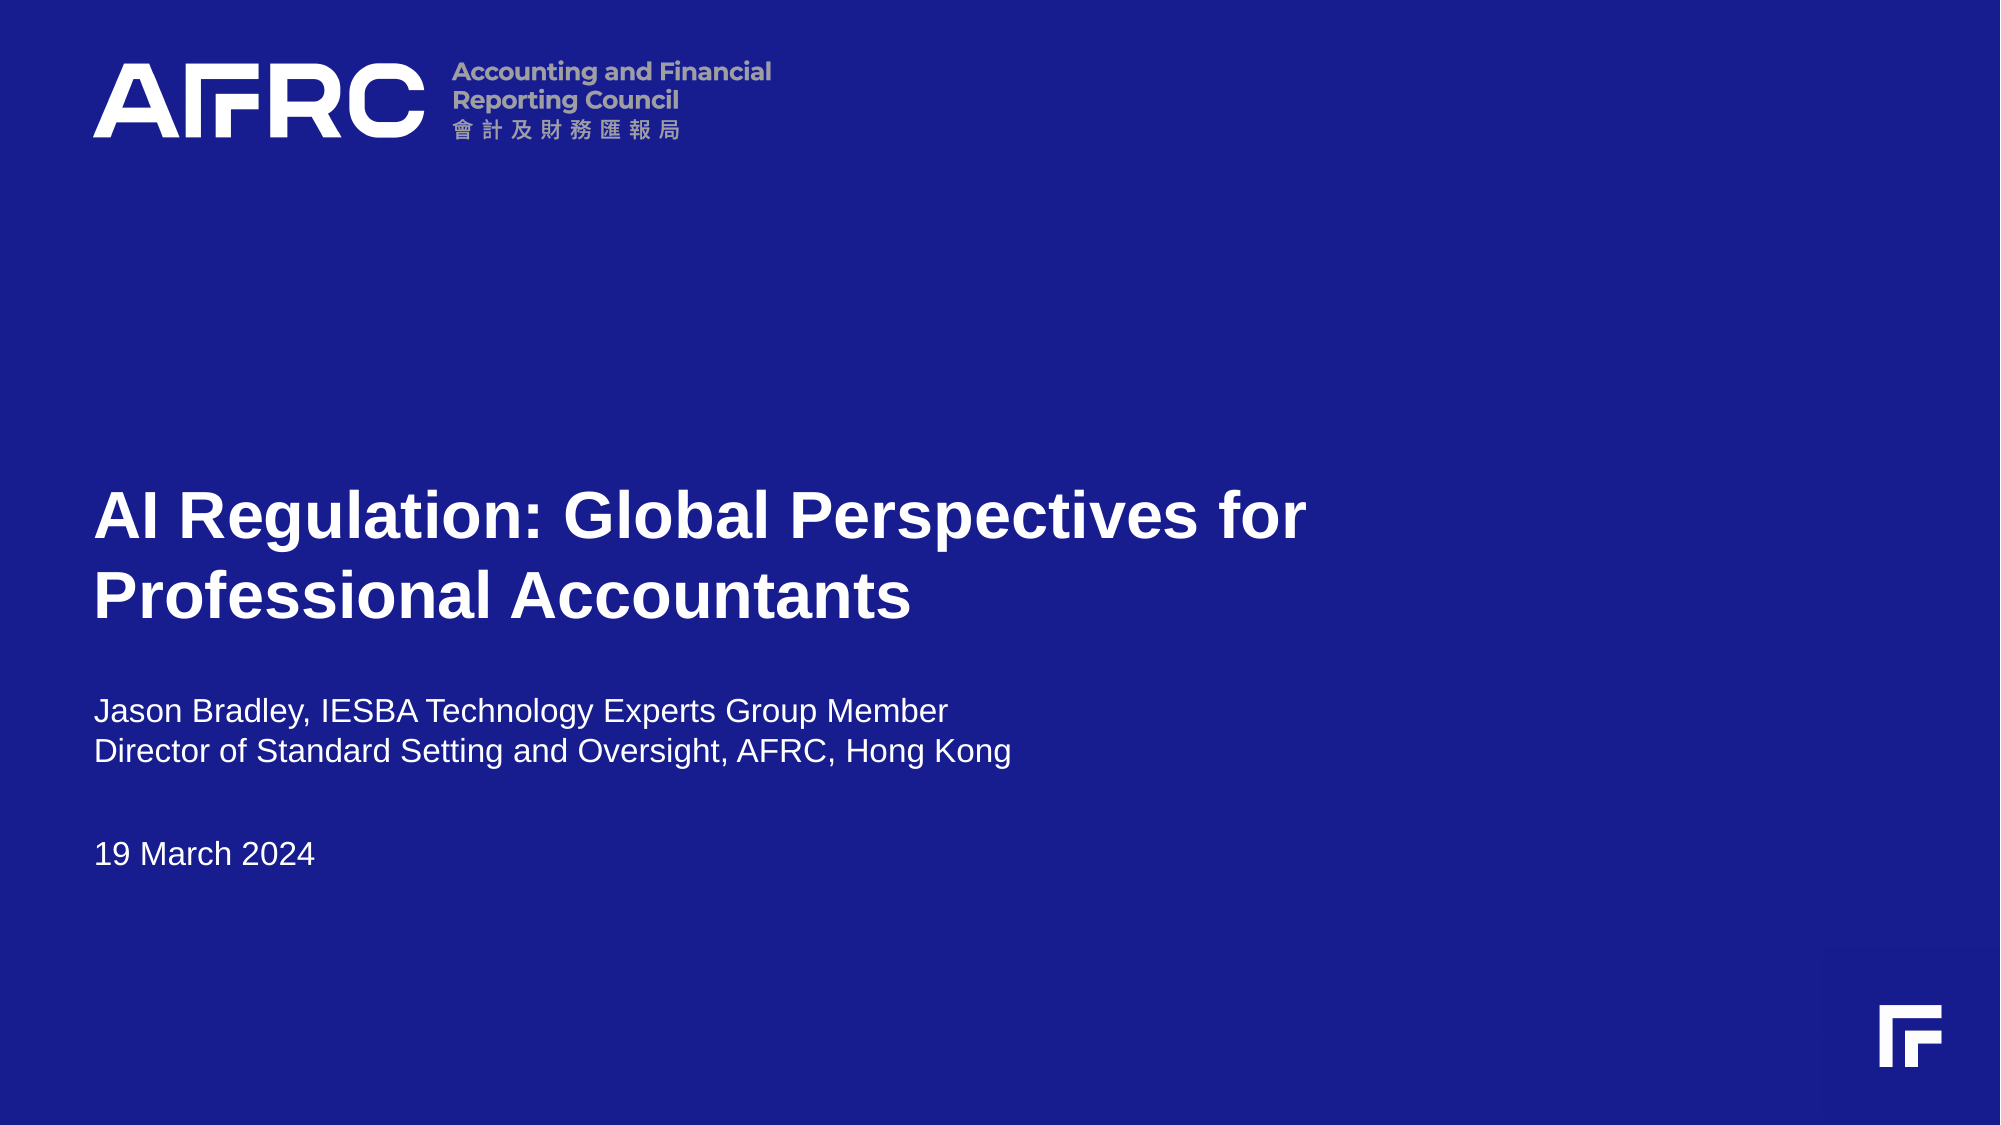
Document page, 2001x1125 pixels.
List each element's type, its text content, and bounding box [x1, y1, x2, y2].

picture [92, 49, 771, 151]
picture [1821, 947, 2000, 1125]
title AI Regulation: Global Perspectives for Professional Accountants [93, 471, 1354, 731]
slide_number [93, 832, 773, 883]
list Jason Bradley, IESBA Technology Experts Group Member Director of Standard Setting and Oversight, AFRC, Hong Kong [93, 689, 1196, 772]
